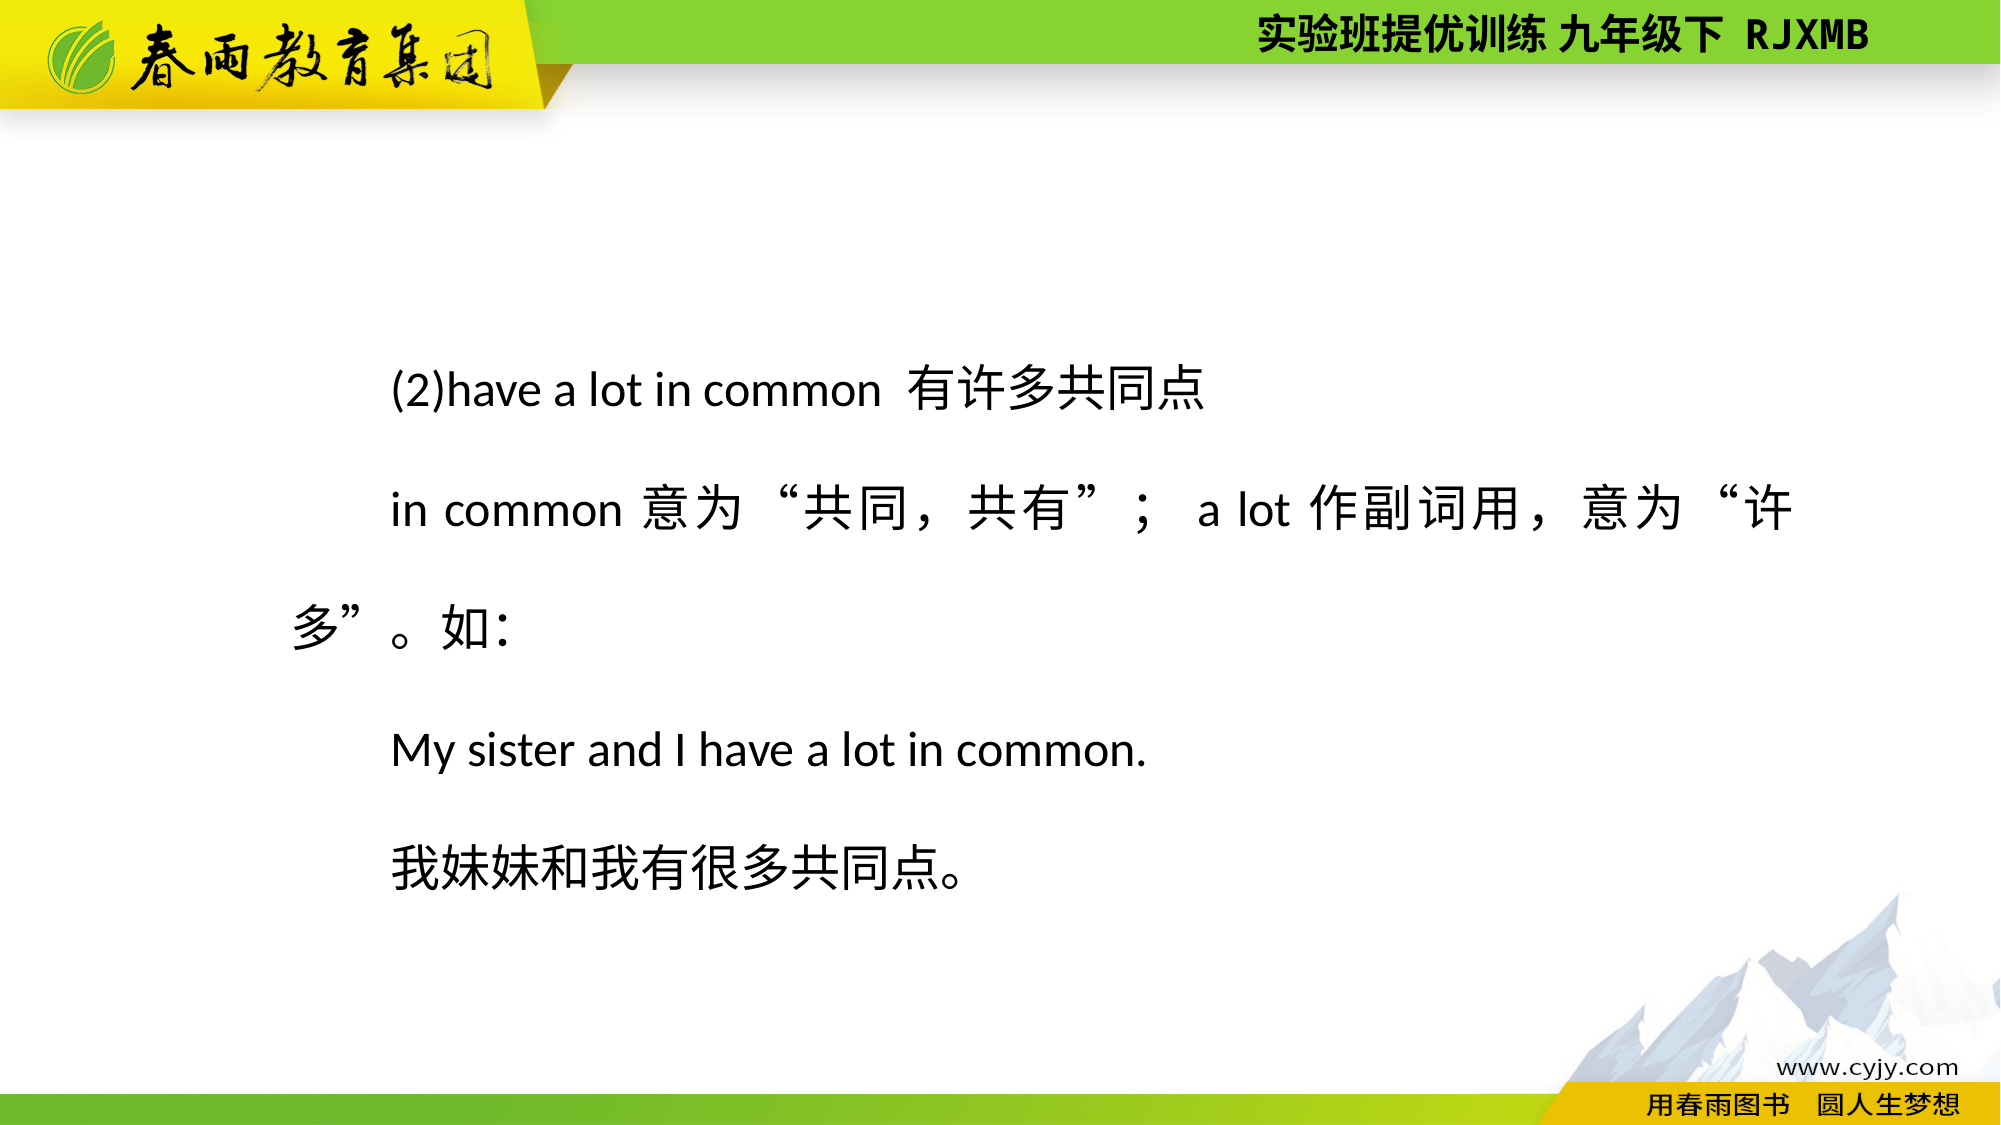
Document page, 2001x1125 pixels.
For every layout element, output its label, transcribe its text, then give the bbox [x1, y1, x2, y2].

text_box (2)have a lot in common 有许多共同点 in common意为“共同，共有”；a lot作副词用，意为“许多”。如： My sister and I have a lot in common. 我妹妹和我有很多共同点。 [275, 289, 1809, 904]
picture [0, 0, 2001, 1125]
